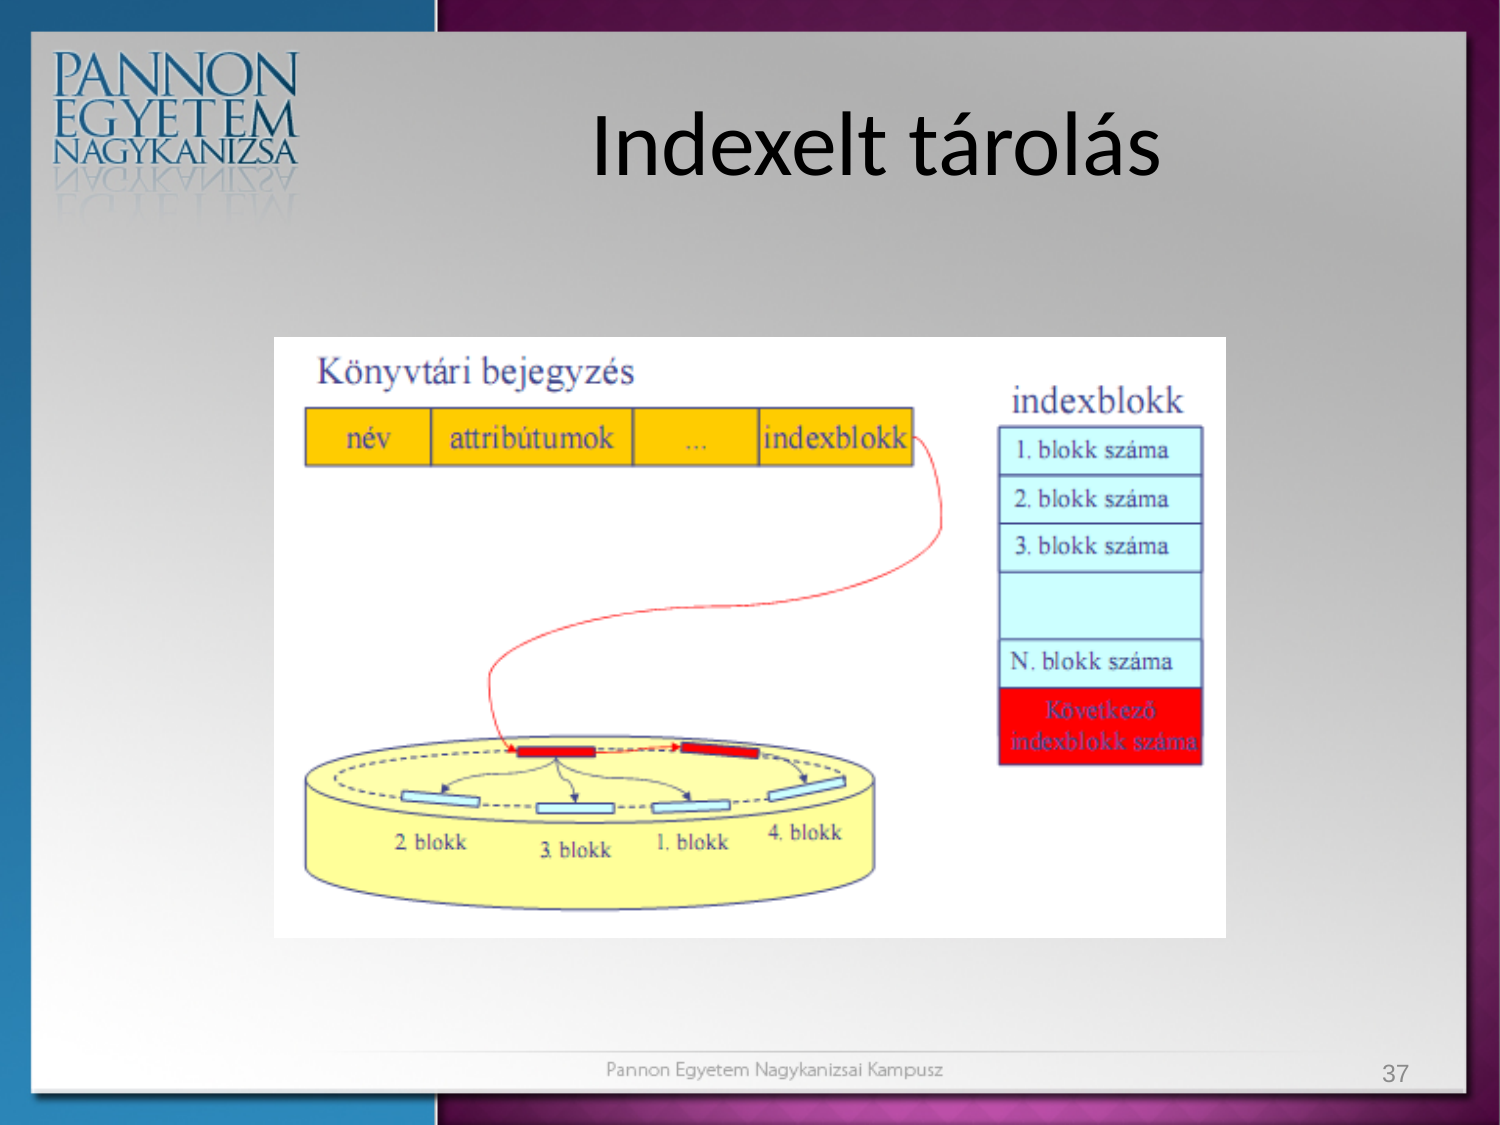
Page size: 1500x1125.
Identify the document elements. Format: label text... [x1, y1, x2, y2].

picture [0, 0, 1500, 1125]
title Indexelt tárolás [328, 45, 1425, 233]
slide_number 37 [1074, 1042, 1425, 1103]
